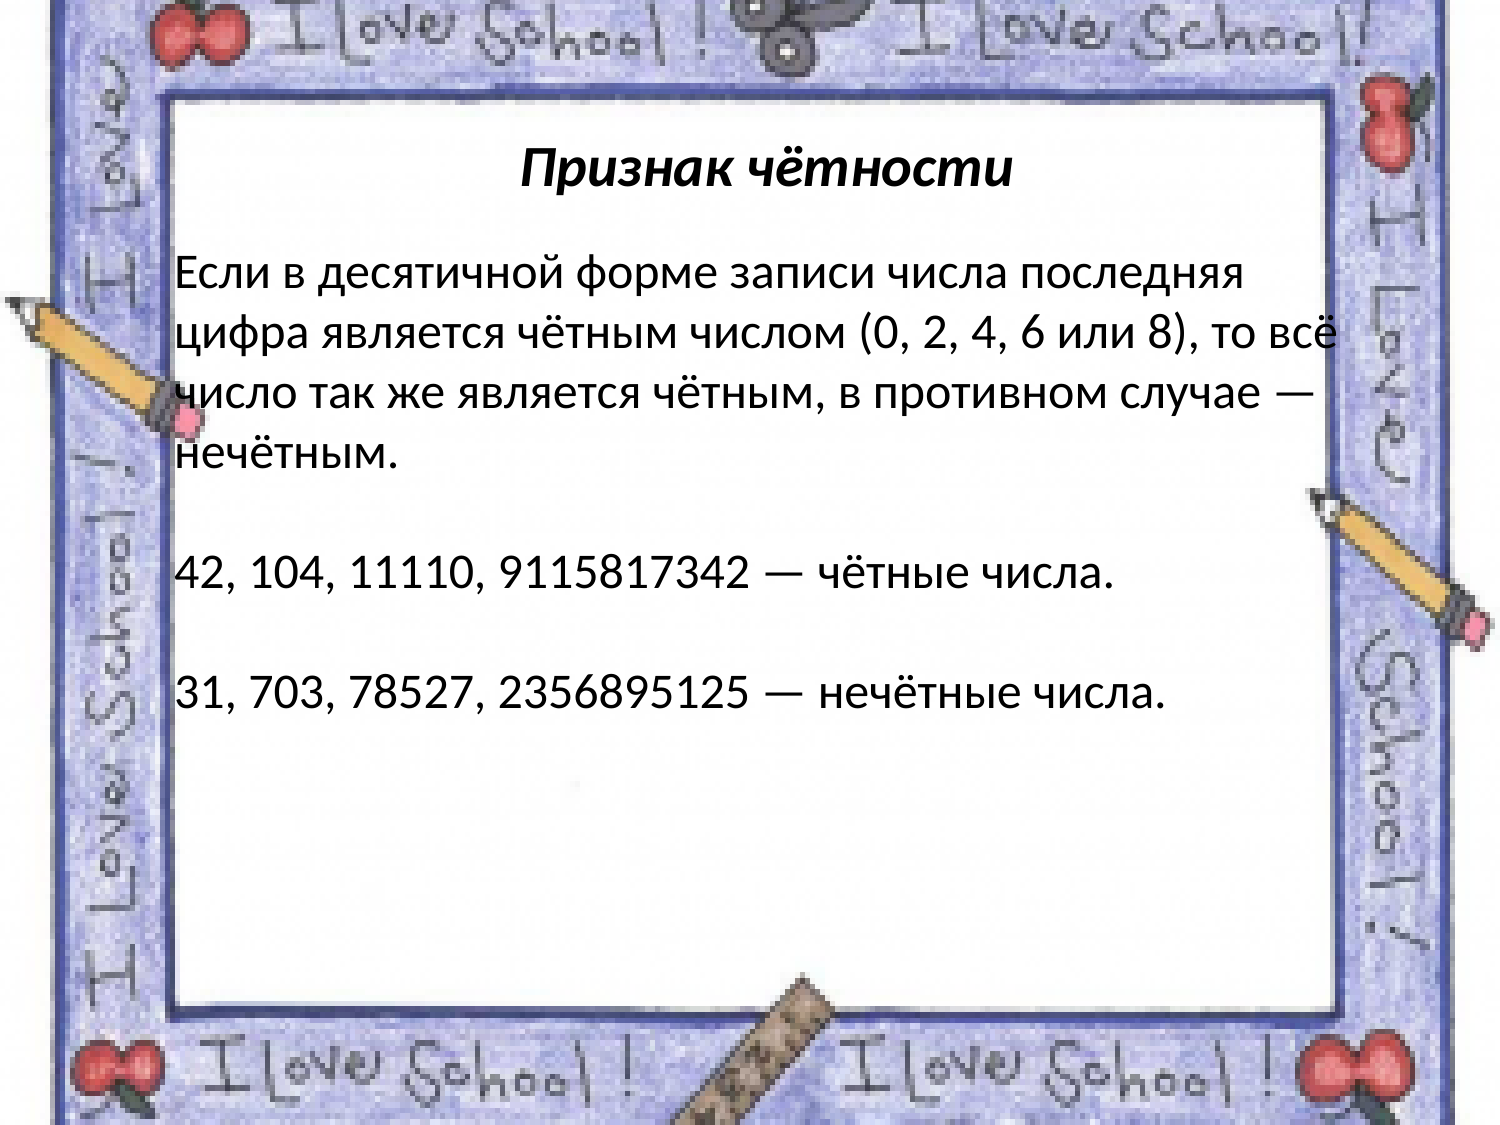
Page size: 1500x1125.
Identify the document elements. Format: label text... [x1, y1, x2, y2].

text_box Признак чётности [504, 120, 1030, 206]
picture [0, 0, 1500, 1125]
text_box Если в десятичной форме записи числа последняя цифра является чётным числом (0, 2, 4, 6 или 8), то всё число так же является чётным, в противном случае — нечётным. 42, 104, 11110, 9115817342 — чётные числа. 31, 703, 78527, 2356895125 — нечётные числа. [159, 231, 1376, 726]
